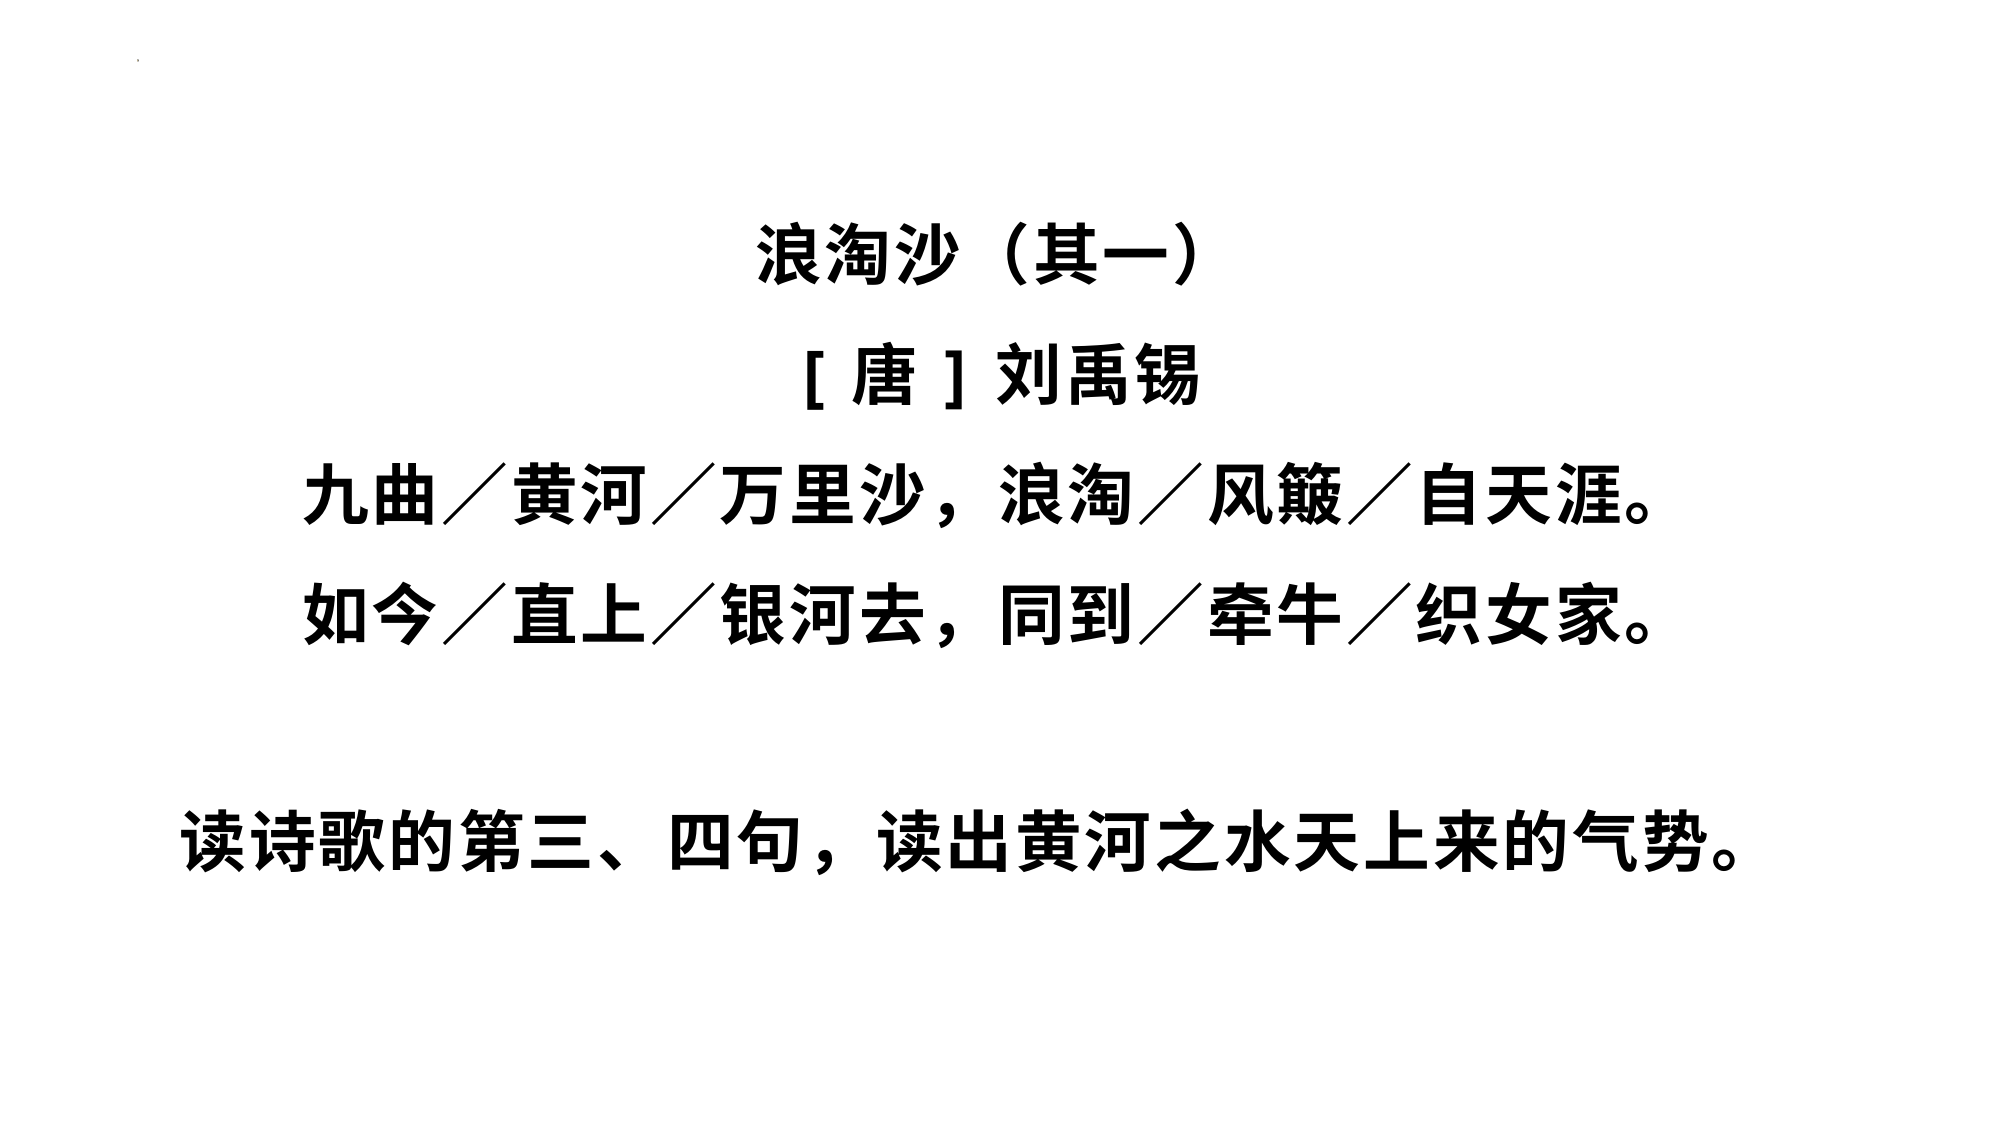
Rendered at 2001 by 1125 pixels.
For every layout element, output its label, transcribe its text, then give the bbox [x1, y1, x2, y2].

text_box 读诗歌的第三、四句，读出黄河之水天上来的气势。 [171, 756, 1828, 883]
text_box 浪淘沙（其一） [唐]刘禹锡 九曲／黄河／万里沙，浪淘／风簸／自天涯。 如今／直上／银河去，同到／牵牛／织女家。 [287, 170, 1707, 657]
